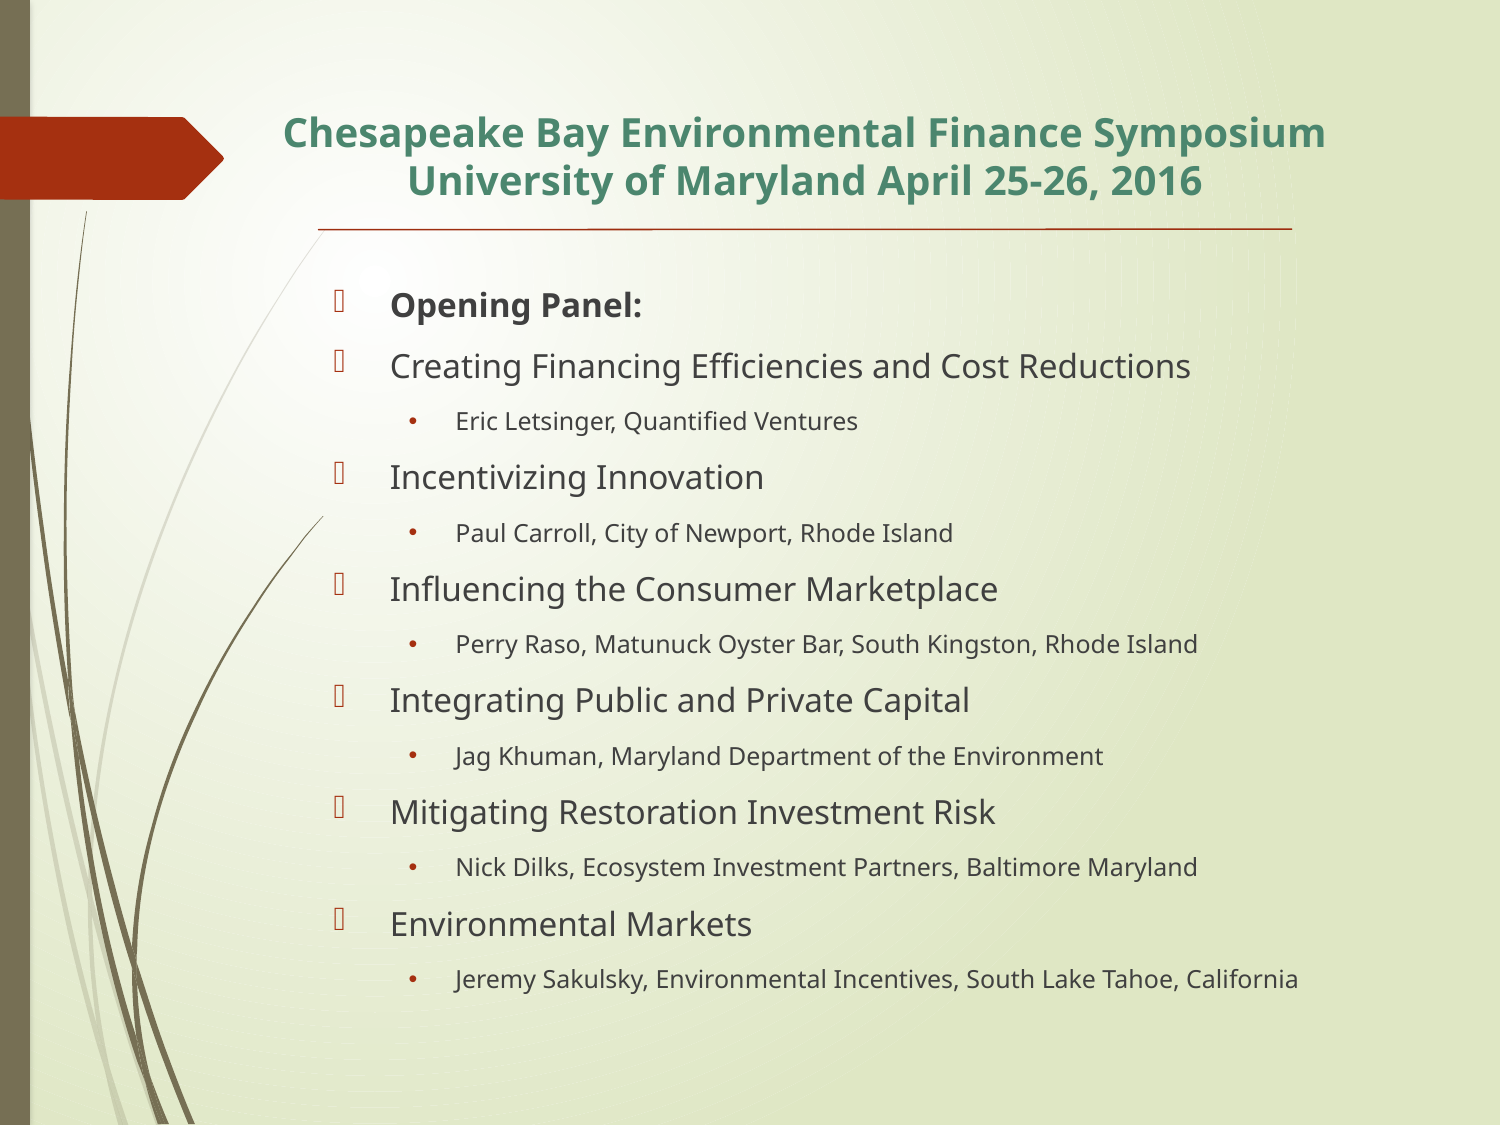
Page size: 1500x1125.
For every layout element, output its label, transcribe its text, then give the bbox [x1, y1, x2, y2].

title Chesapeake Bay Environmental Finance Symposium University of Maryland April 25-26, 2016 [256, 99, 1354, 258]
list Opening Panel: Creating Financing Efficiencies and Cost Reductions Eric Letsinger, Quantified Ventures Incentivizing Innovation Paul Carroll, City of Newport, Rhode Island Influencing the Consumer Marketplace Perry Raso, Matunuck Oyster Bar, South Kingston, Rhode Island Integrating Public and Private Capital Jag Khuman, Maryland Department of the Environment Mitigating Restoration Investment Risk Nick Dilks, Ecosystem Investment Partners, Baltimore Maryland Environmental Markets Jeremy Sakulsky, Environmental Incentives, South Lake Tahoe, California [318, 276, 1416, 742]
